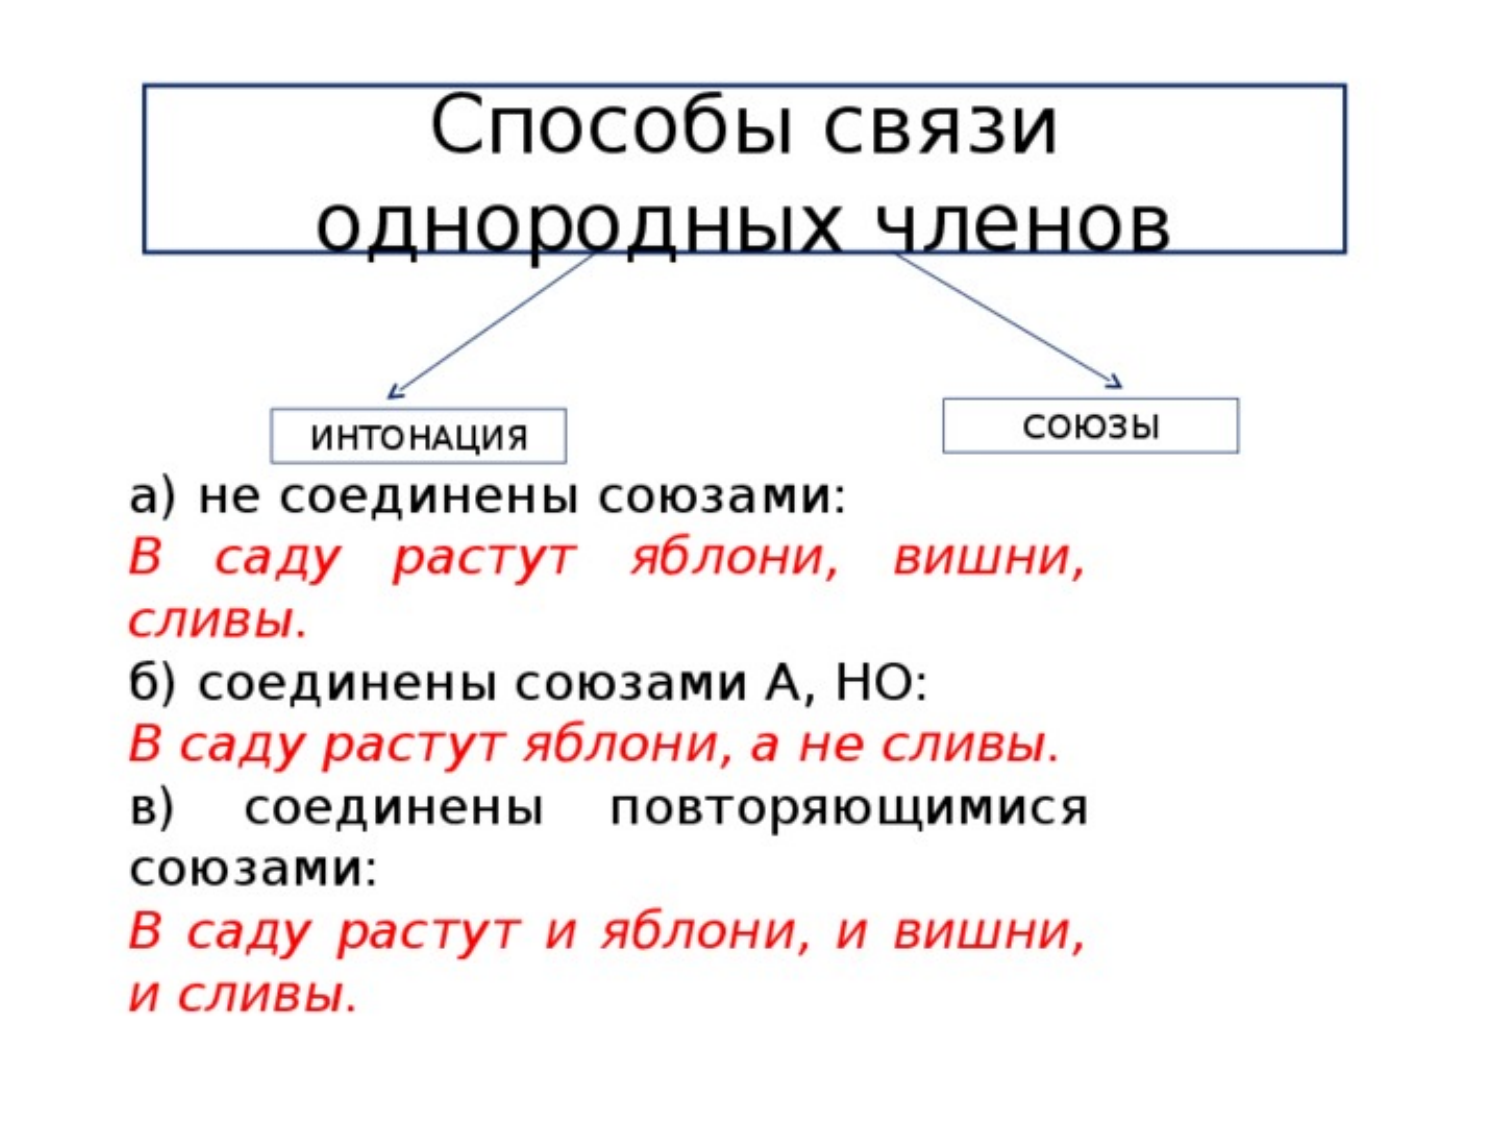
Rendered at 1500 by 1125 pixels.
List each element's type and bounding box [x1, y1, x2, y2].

picture [77, 46, 1412, 1047]
